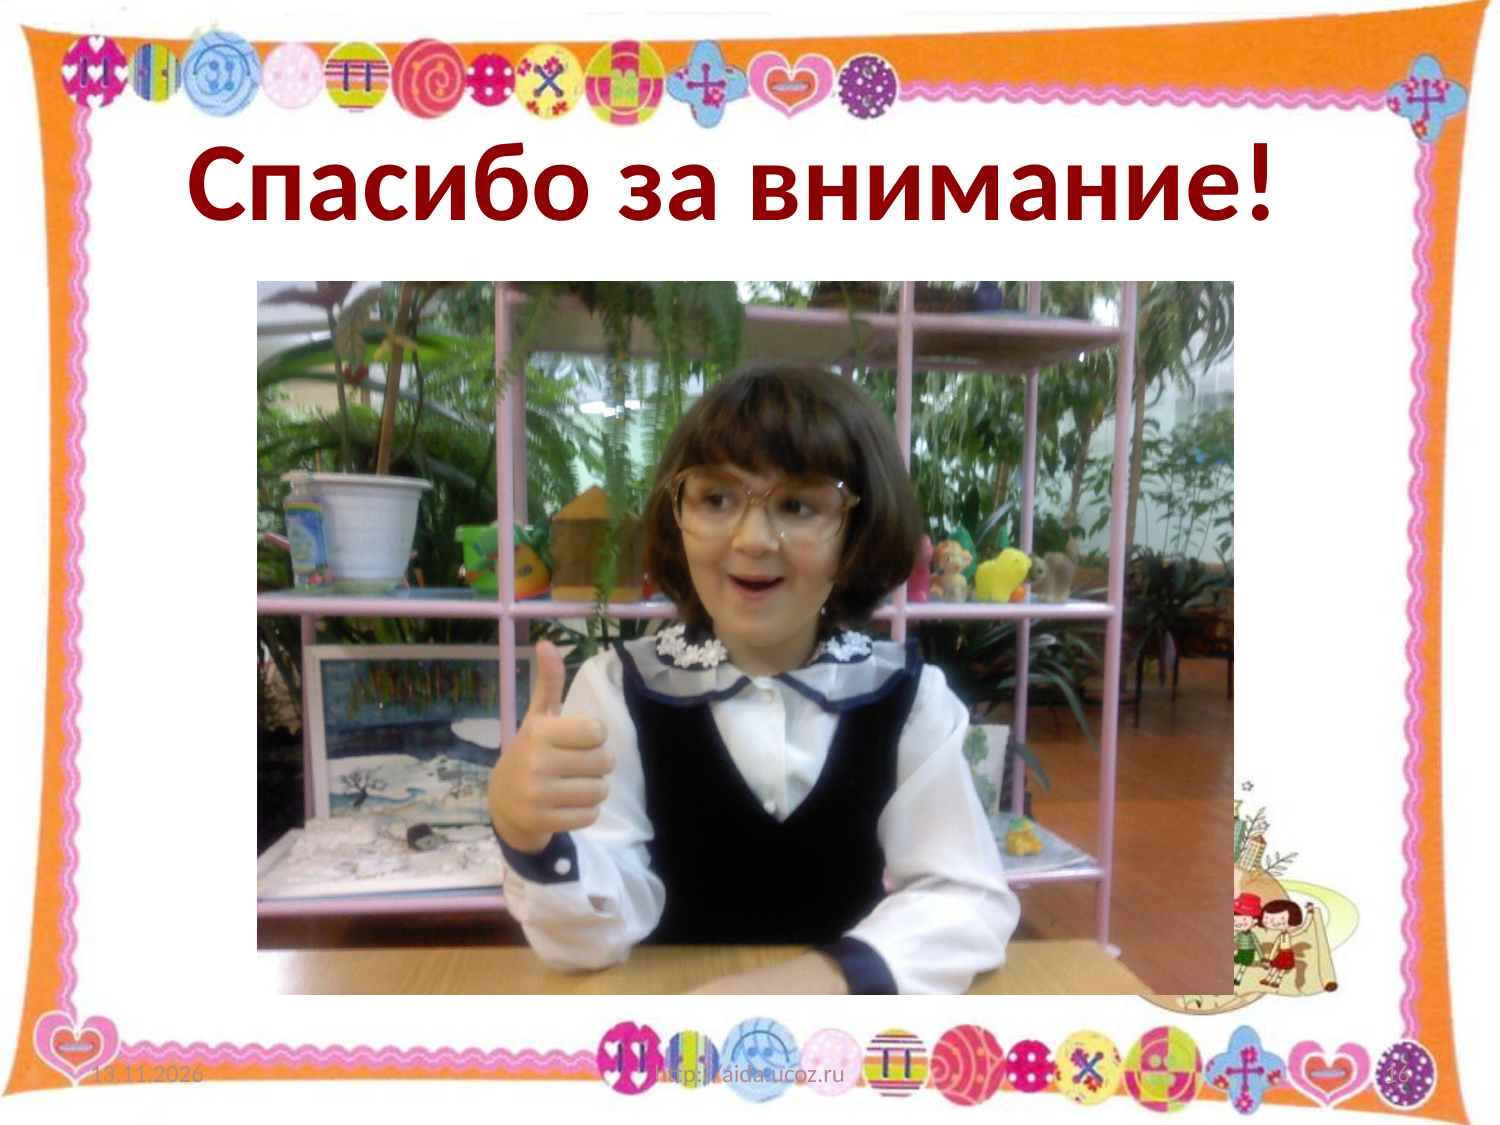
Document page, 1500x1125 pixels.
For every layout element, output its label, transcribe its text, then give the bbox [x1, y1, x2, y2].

picture [0, 0, 1500, 1125]
slide_number 16 [1074, 1042, 1425, 1103]
title Спасибо за внимание! [58, 81, 1409, 270]
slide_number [75, 1042, 425, 1103]
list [257, 280, 1234, 995]
footer http://aida.ucoz.ru [512, 1042, 988, 1103]
